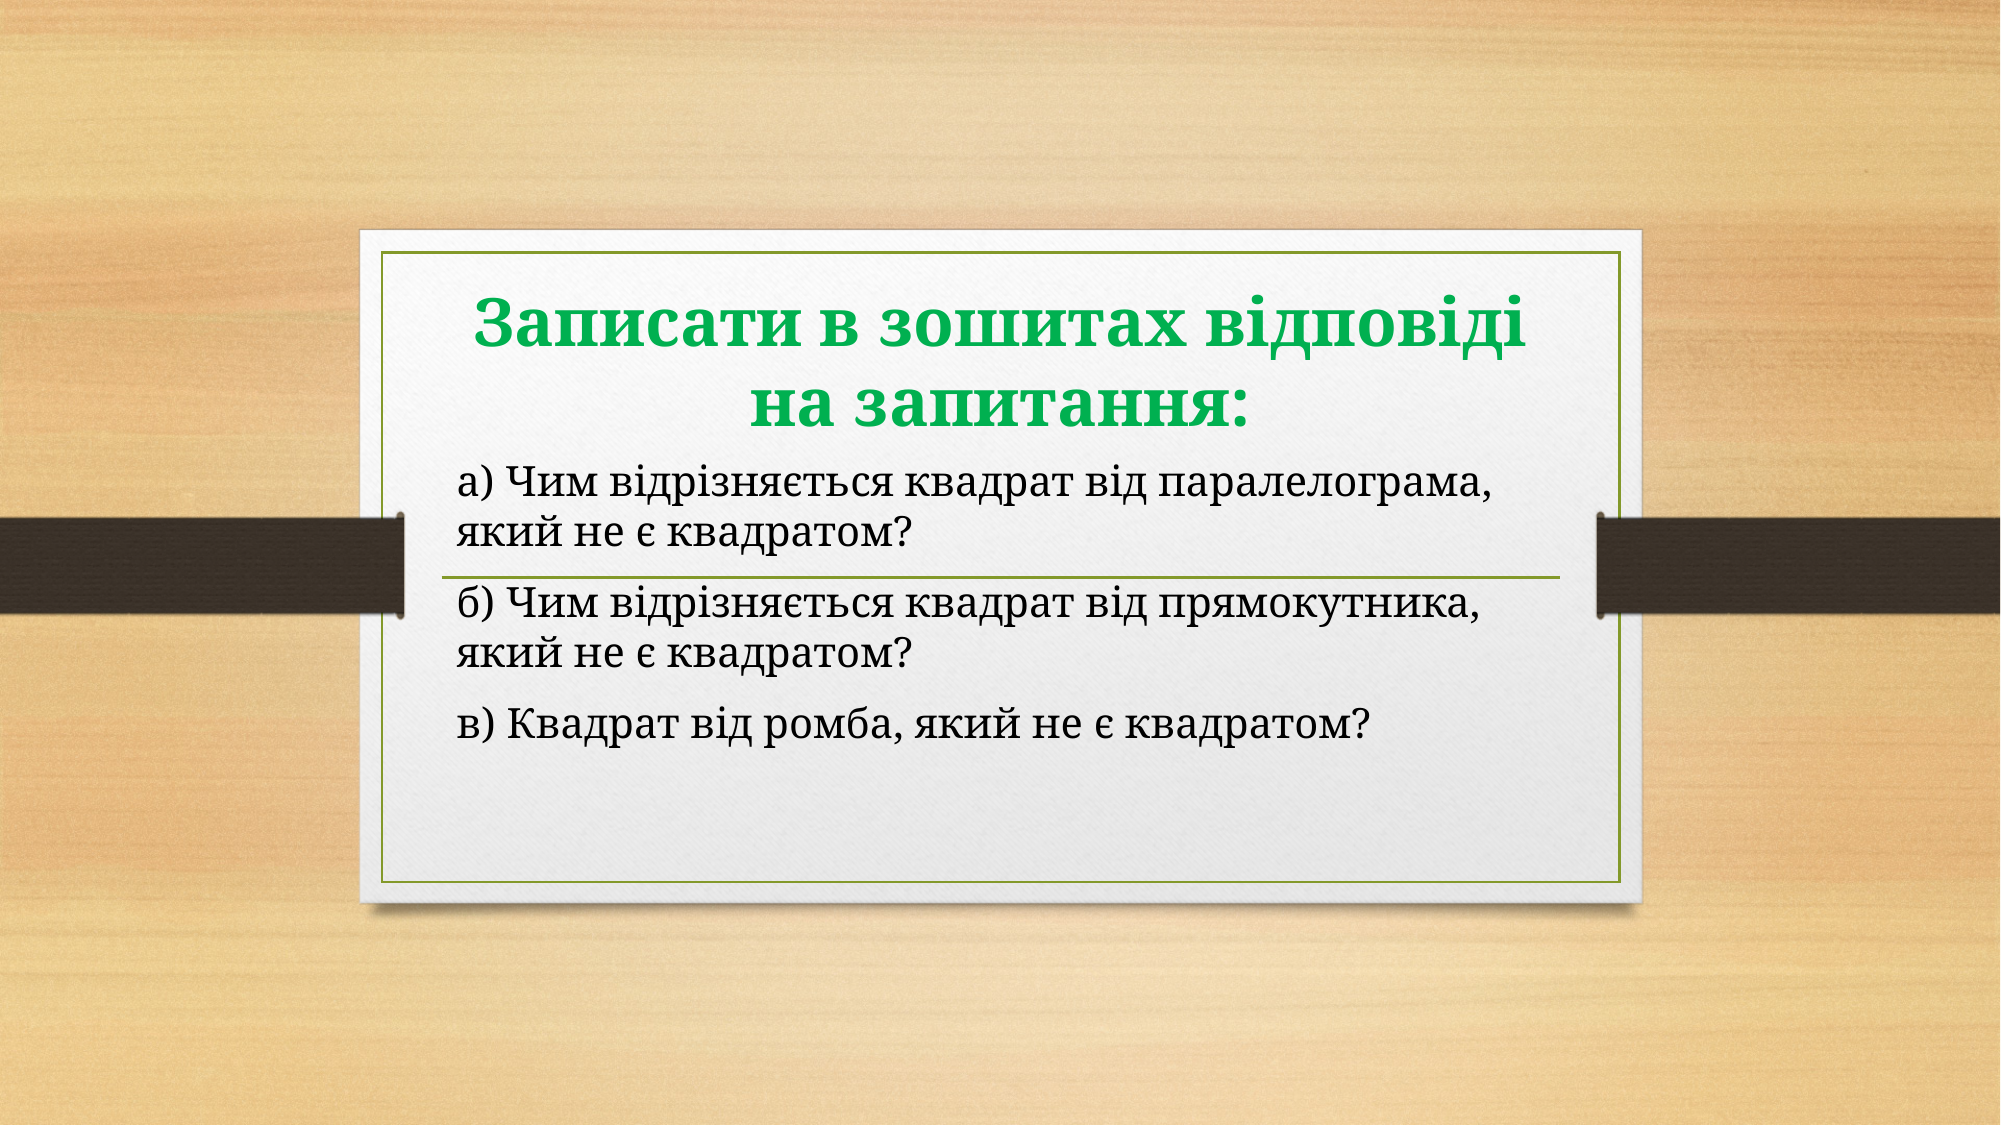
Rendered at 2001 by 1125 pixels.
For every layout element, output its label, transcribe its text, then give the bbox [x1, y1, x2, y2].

subtitle а) Чим відрізняється квадрат від паралелограма, який не є квадратом? б) Чим відрізняється квадрат від прямокутника, який не є квадратом? в) Квадрат від ромба, який не є квадратом? [441, 447, 1560, 817]
picture [0, 0, 2001, 1125]
title Записати в зошитах відповіді на запитання: [441, 306, 1560, 447]
